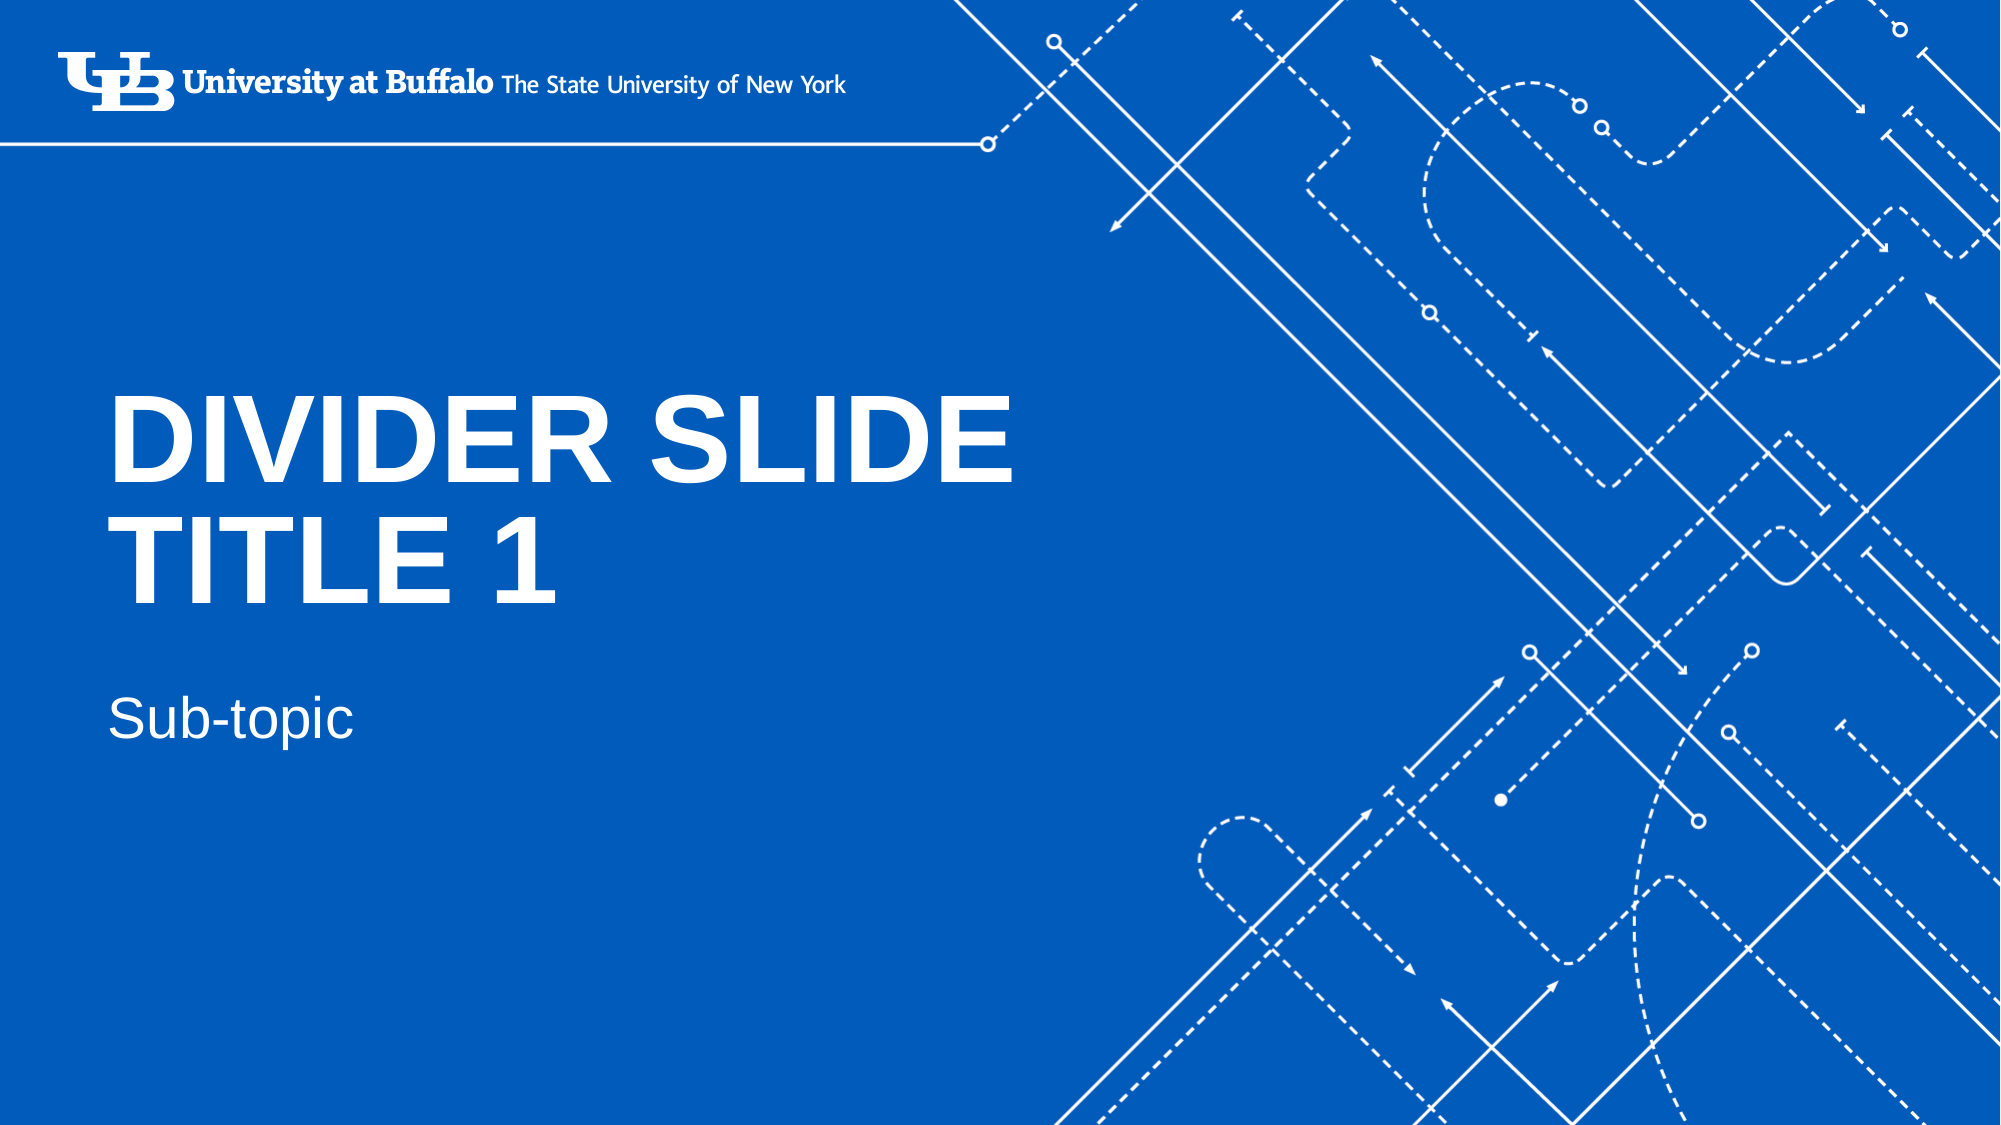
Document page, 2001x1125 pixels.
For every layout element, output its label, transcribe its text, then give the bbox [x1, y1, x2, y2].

subtitle Sub-topic [108, 651, 1197, 1015]
picture [0, 0, 2001, 1125]
title Divider Slide Title 1 [108, 244, 1197, 637]
